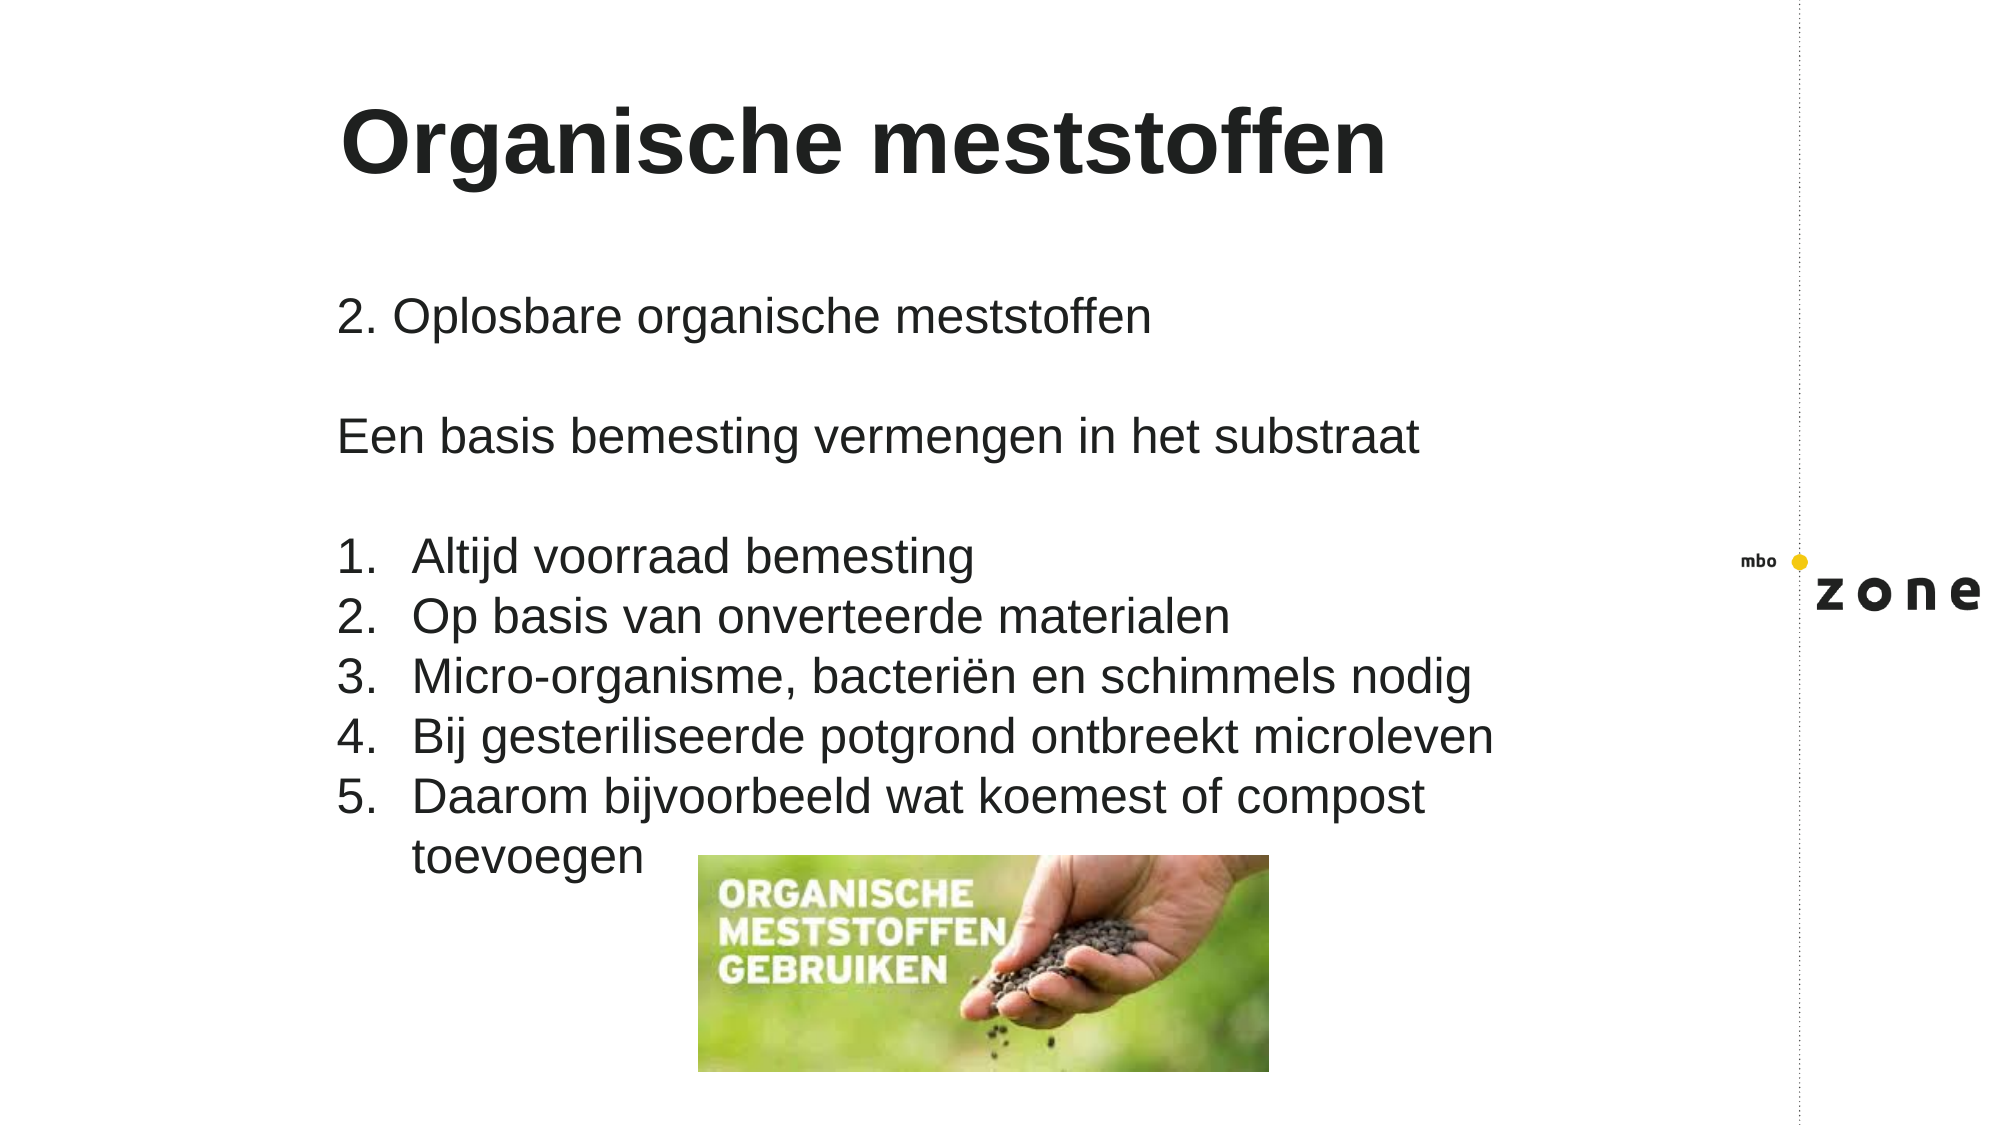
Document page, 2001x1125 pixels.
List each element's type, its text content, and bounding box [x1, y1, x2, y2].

title Organische meststoffen [124, 94, 1607, 272]
picture [1596, 0, 2001, 1125]
picture [697, 855, 1269, 1072]
list 2. Oplosbare organische meststoffen Een basis bemesting vermengen in het substraat Altijd voorraad bemesting Op basis van onverteerde materialen Micro-organisme, bacteriën en schimmels nodig Bij gesteriliseerde potgrond ontbreekt microleven Daarom bijvoorbeeld wat koemest of compost toevoegen [336, 283, 1607, 998]
